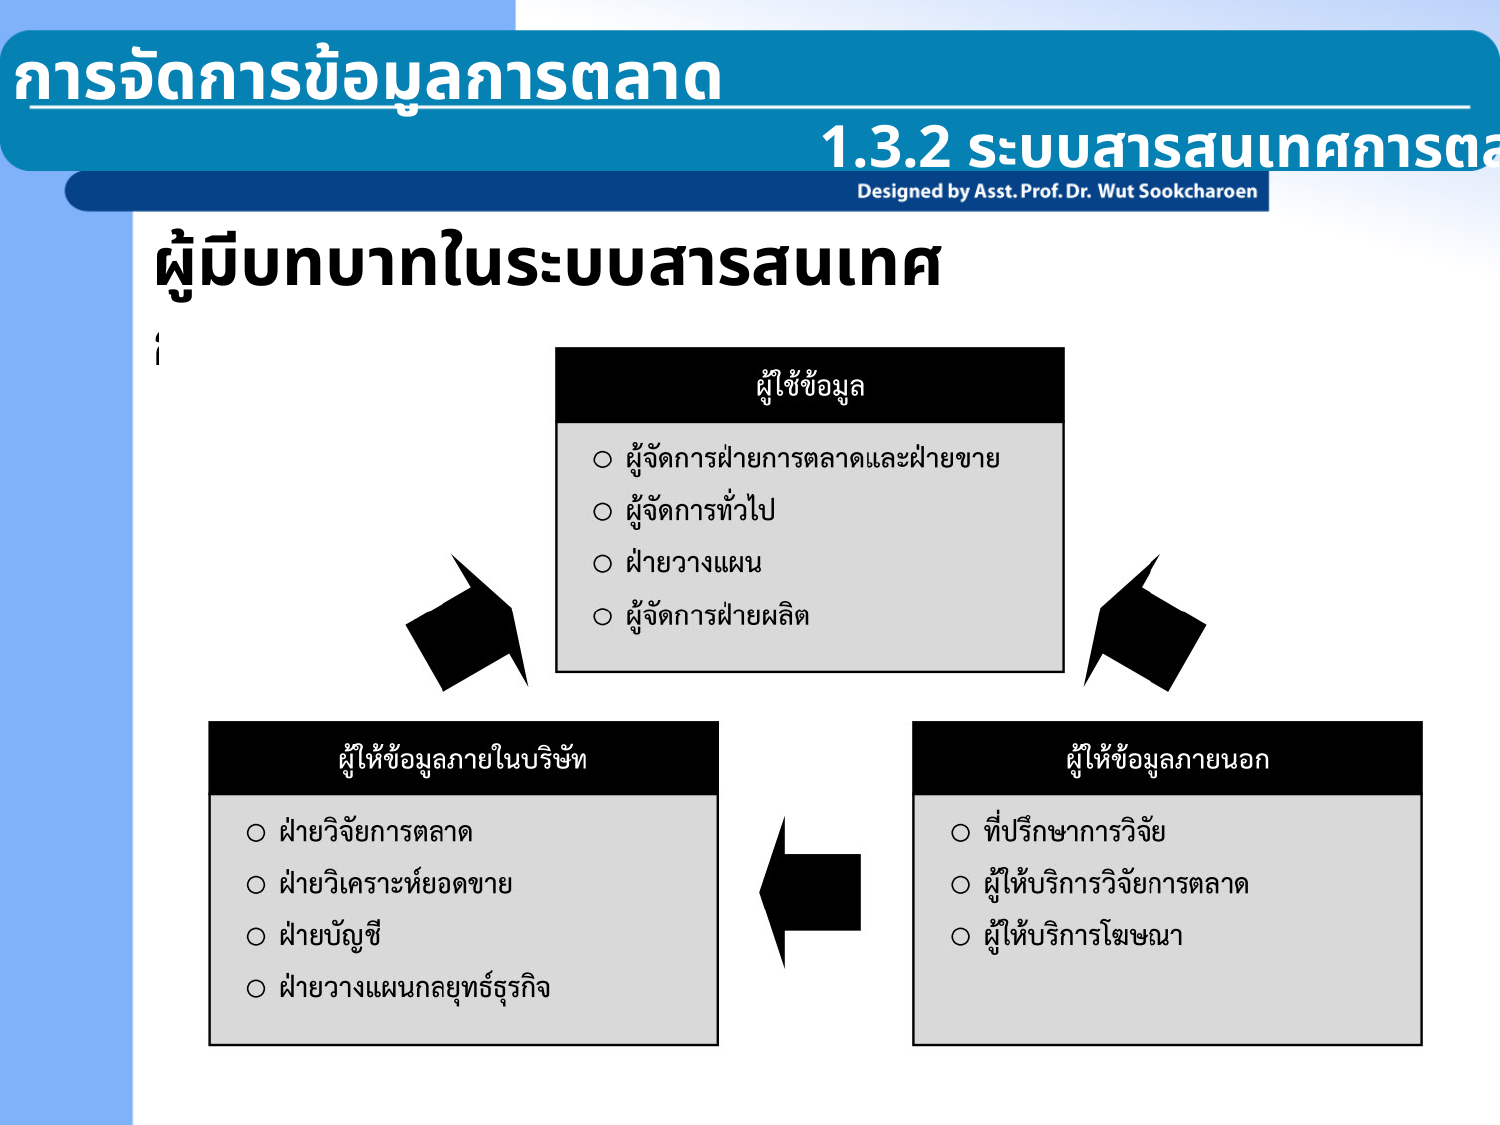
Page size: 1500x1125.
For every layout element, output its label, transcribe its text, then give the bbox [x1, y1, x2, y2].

text_box ผู้มีบทบาทในระบบสารสนเทศการตลาด [152, 210, 1010, 280]
picture [0, 0, 1500, 54]
text_box 1.3 การจัดการข้อมูลการตลาด [0, 25, 740, 121]
picture [0, 149, 1500, 1125]
text_box 1.3.2 ระบบสารสนเทศการตลาด [804, 101, 1500, 187]
